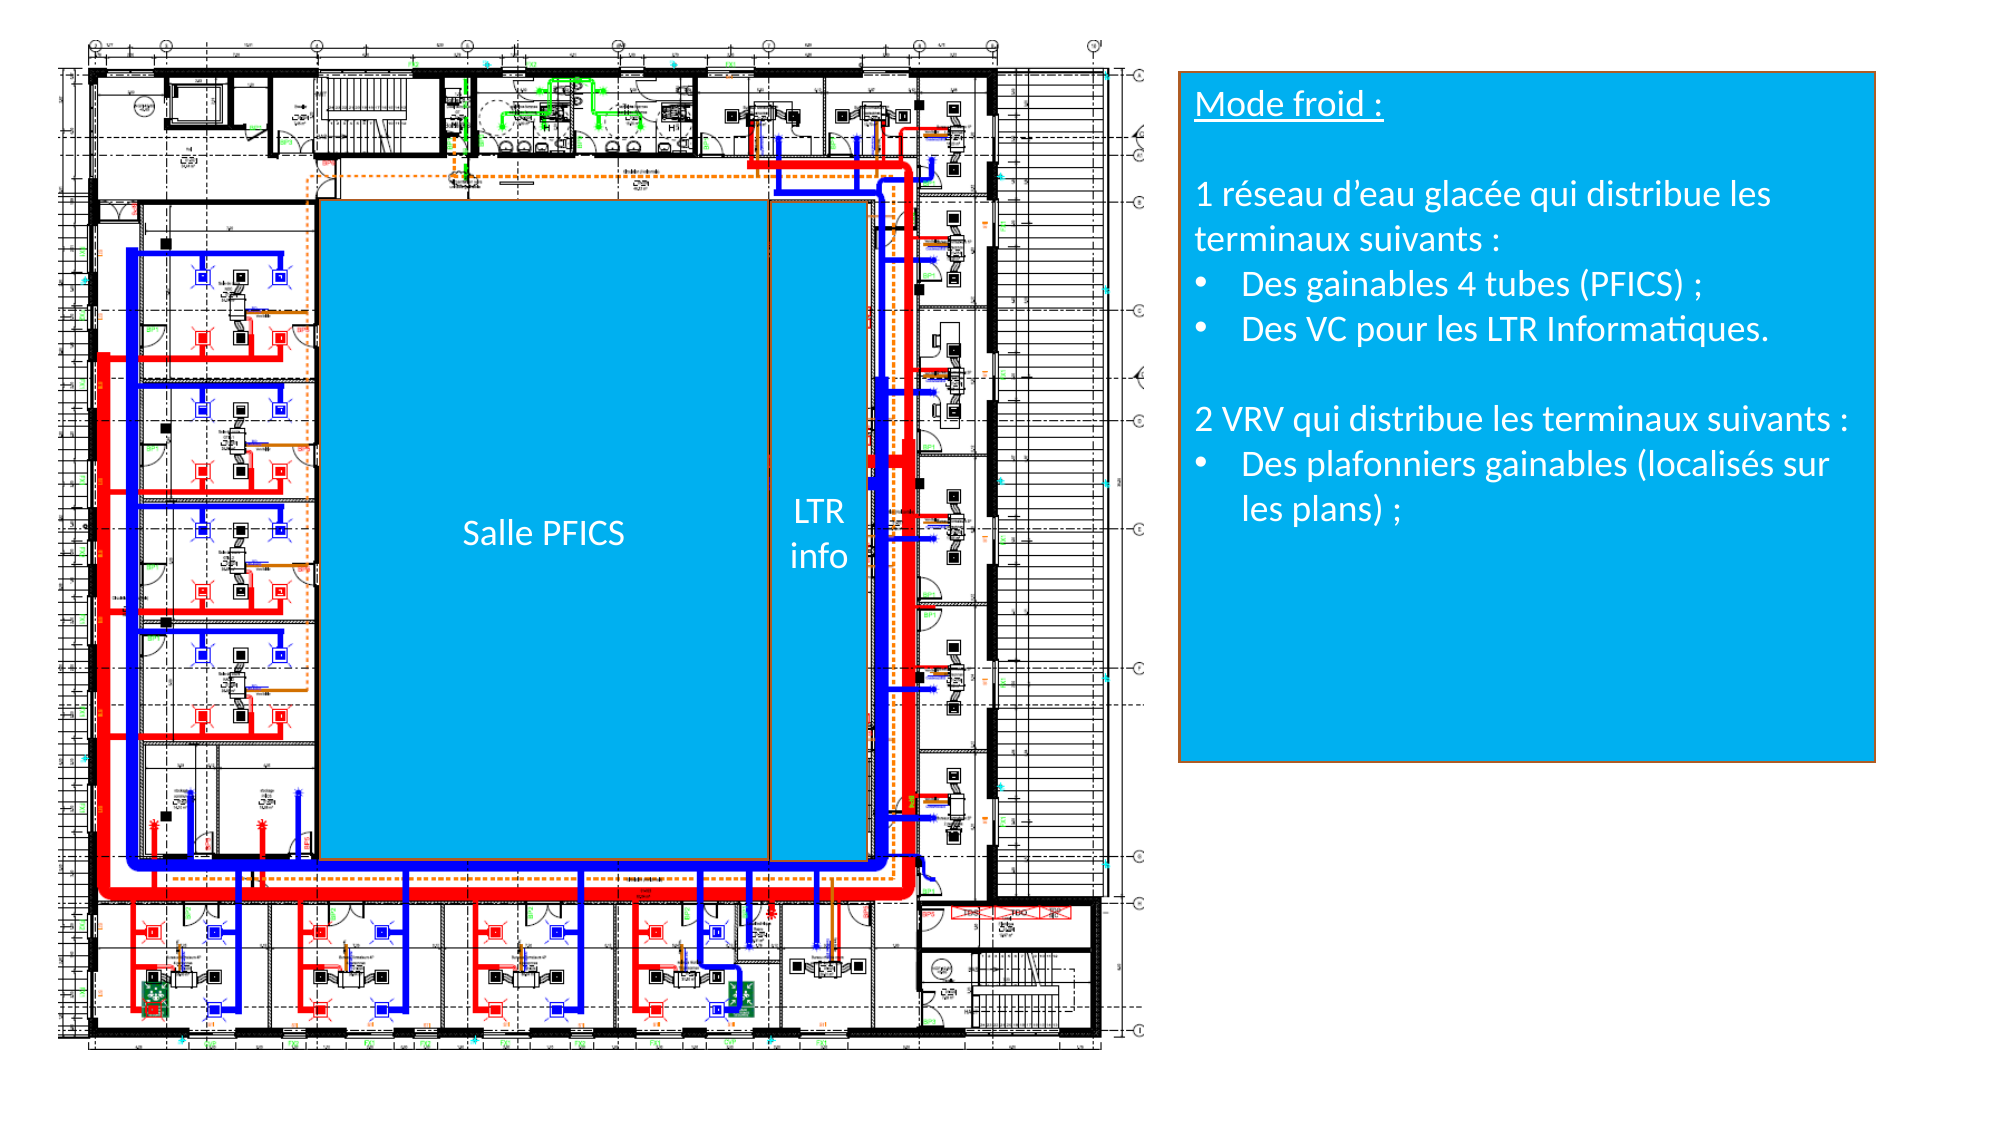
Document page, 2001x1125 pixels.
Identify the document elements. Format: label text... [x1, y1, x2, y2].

picture [58, 40, 1144, 1050]
text_box Mode froid : 1 réseau d’eau glacée qui distribue les terminaux suivants : Des gainables 4 tubes (PFICS) ; Des VC pour les LTR Informatiques. 2 VRV qui distribue les terminaux suivants : Des plafonniers gainables (localisés sur les plans) ; [1178, 71, 1876, 763]
